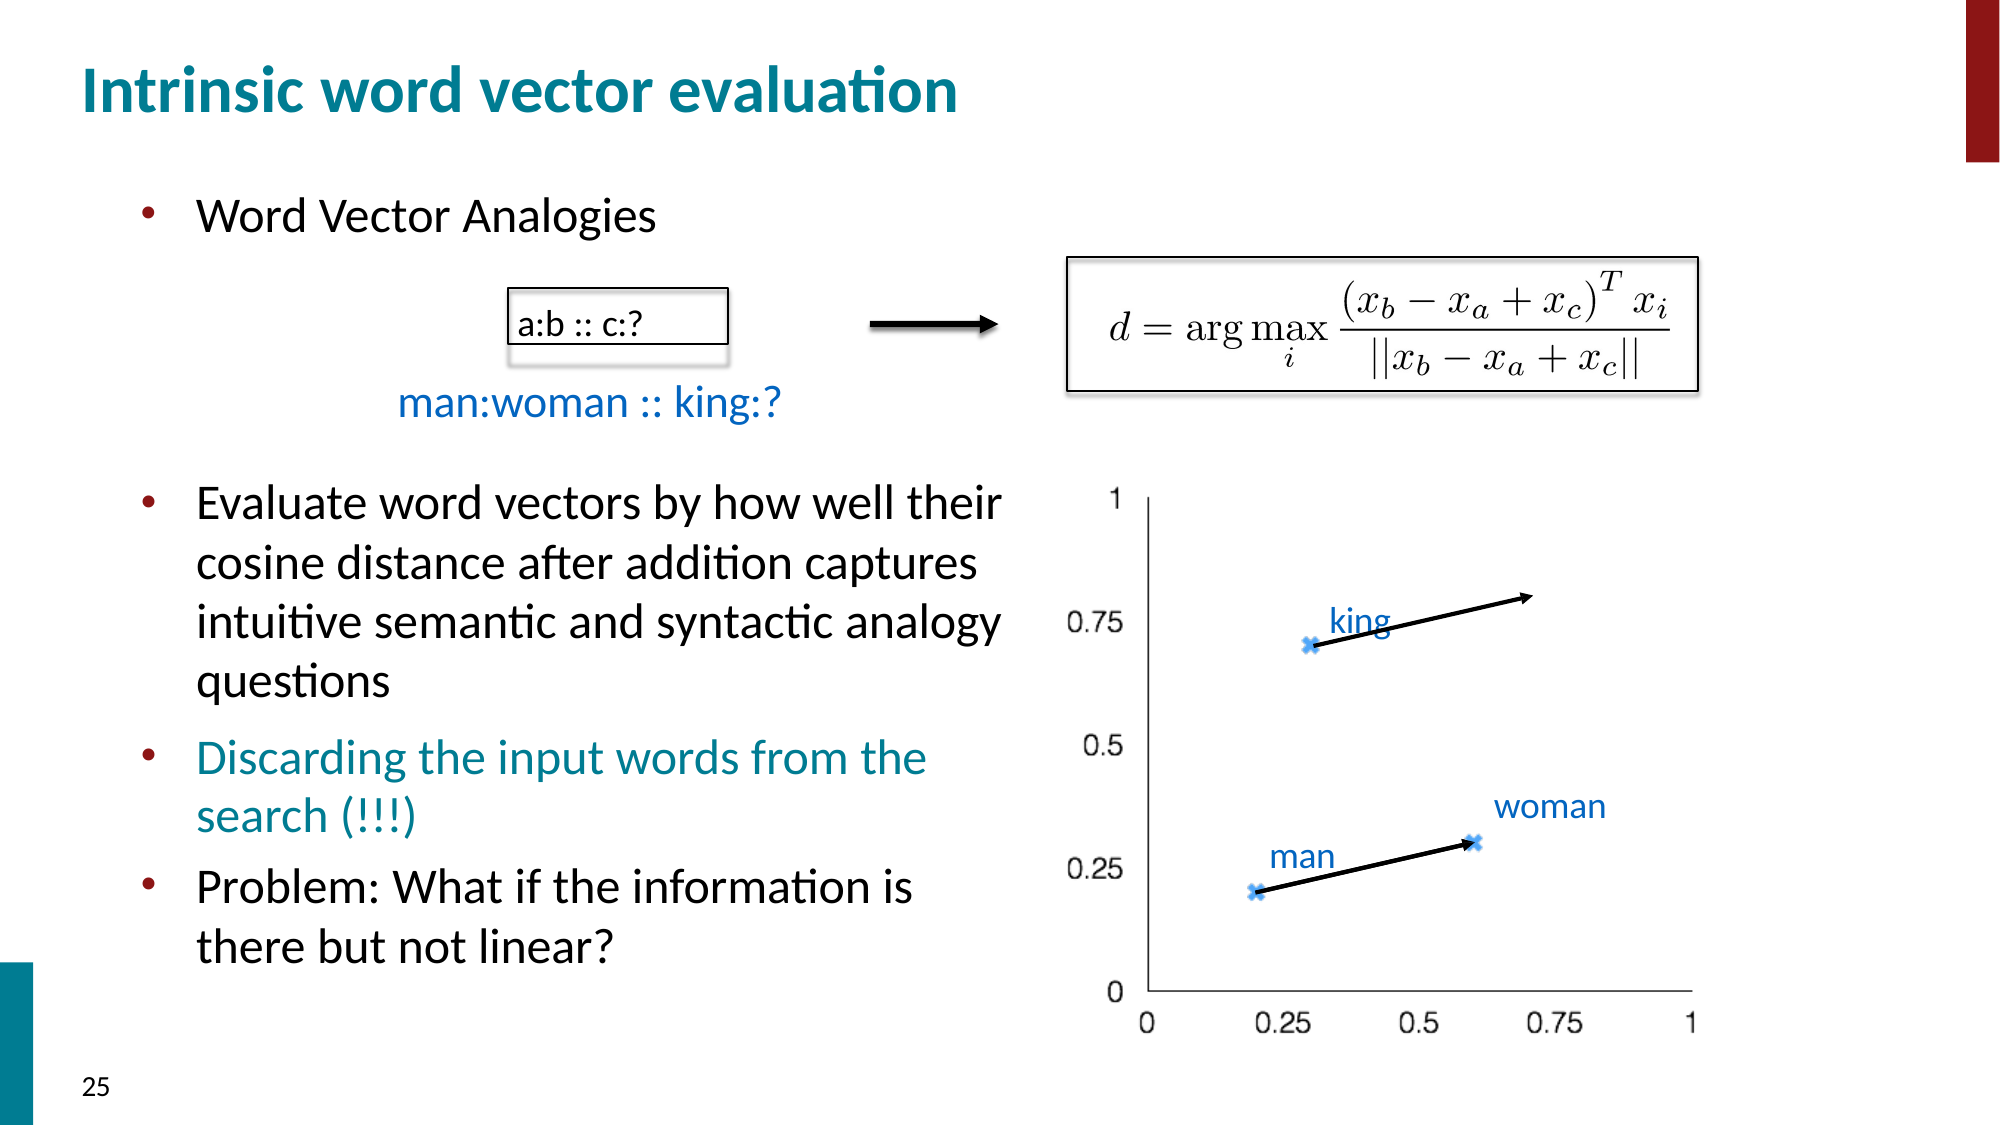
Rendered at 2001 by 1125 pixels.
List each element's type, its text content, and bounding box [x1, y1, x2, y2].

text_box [1067, 462, 1700, 1039]
text_box man:woman :: king:? Evaluate word vectors by how well their cosine distance after addition captures intuitive semantic and syntactic analogy questions Discarding the input words from the search (!!!) Problem: What if the information is there but not linear? [137, 370, 1012, 974]
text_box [1254, 548, 1575, 895]
picture [500, 284, 736, 375]
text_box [863, 302, 1025, 354]
title Intrinsic word vector evaluation [79, 4, 1921, 234]
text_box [1059, 253, 1706, 404]
text_box Word Vector Analogies [137, 180, 667, 243]
slide_number 39 [75, 1067, 120, 1125]
